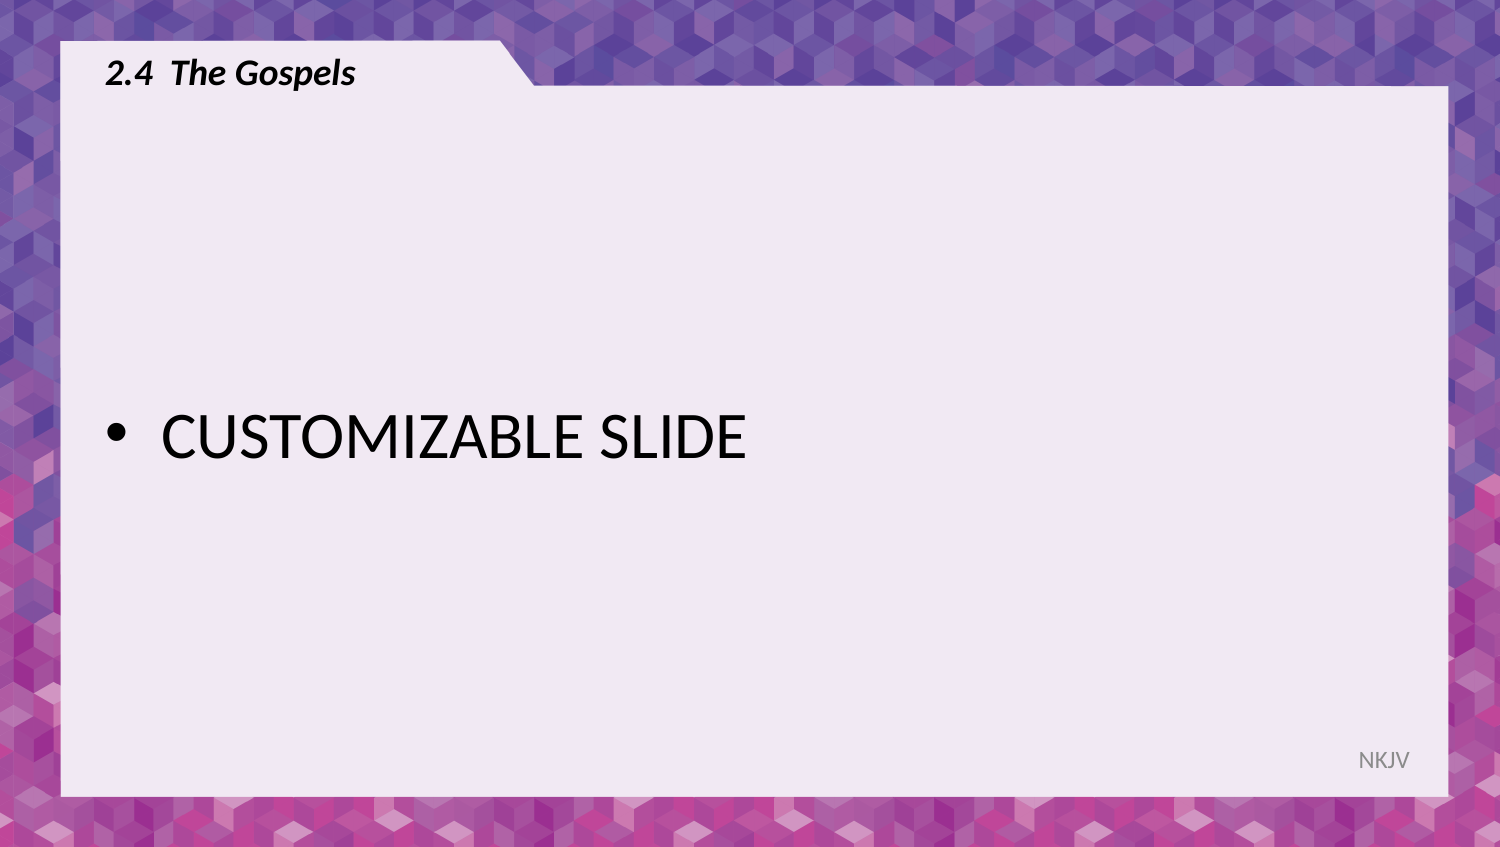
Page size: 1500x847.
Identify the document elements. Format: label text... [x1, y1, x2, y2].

footer NKJV [950, 736, 1425, 782]
title 2.4 The Gospels [89, 33, 1420, 108]
picture [0, 0, 1500, 847]
list CUSTOMIZABLE SLIDE [89, 141, 1403, 722]
